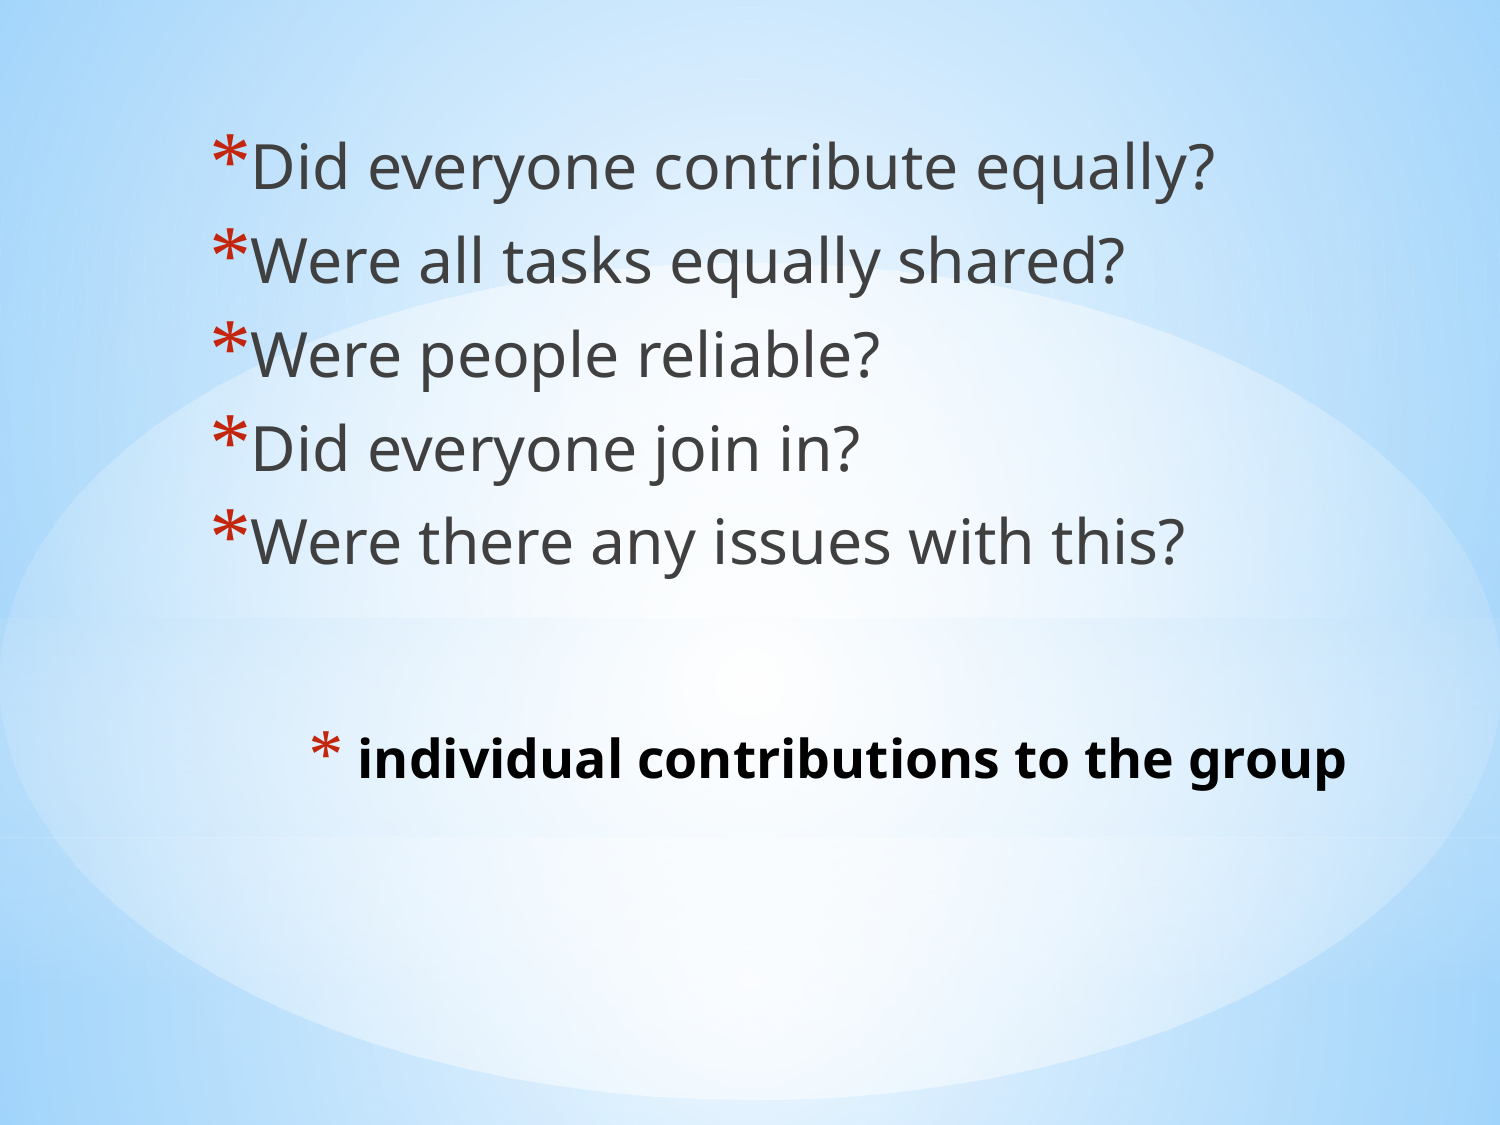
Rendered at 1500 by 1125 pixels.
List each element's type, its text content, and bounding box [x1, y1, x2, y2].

title individual contributions to the group [294, 717, 1363, 905]
list Did everyone contribute equally? Were all tasks equally shared? Were people reliable? Did everyone join in? Were there any issues with this? [187, 120, 1238, 690]
